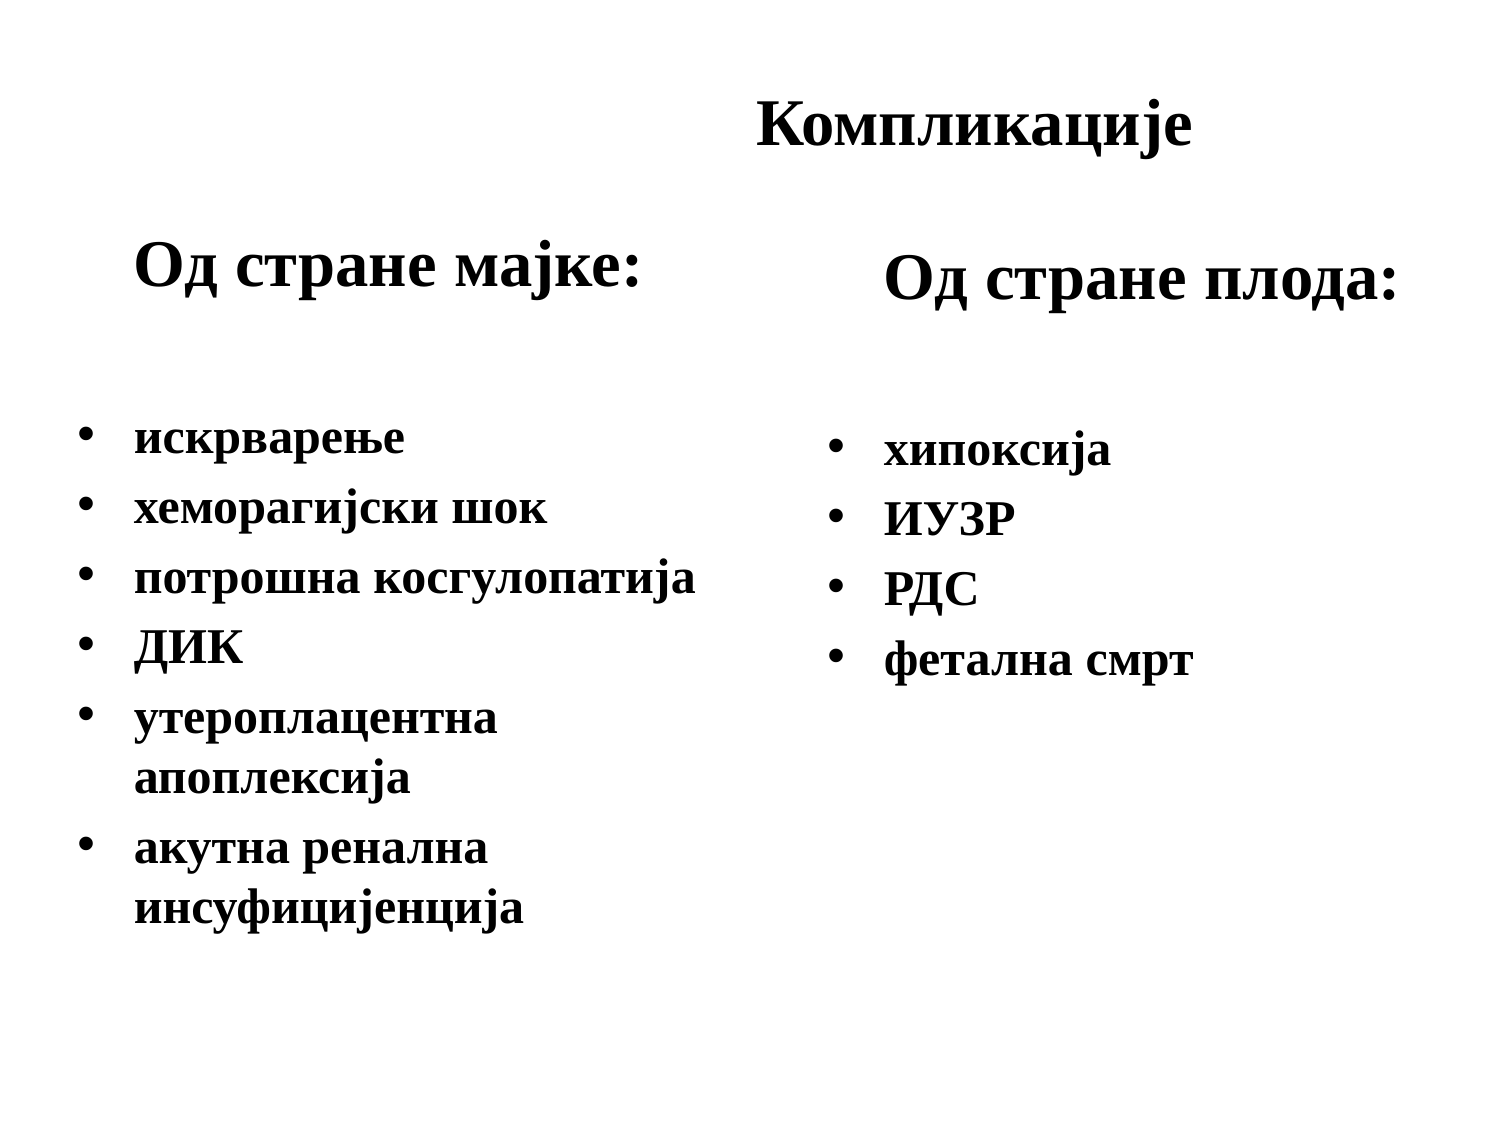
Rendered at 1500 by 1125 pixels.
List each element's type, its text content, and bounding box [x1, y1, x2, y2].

list Од стране плода: хипоксија ИУЗР РДС фетална смрт [812, 224, 1450, 1000]
title Компликације [112, 37, 1388, 200]
list Од стране мајке: искрварење хеморагијски шок потрошна косгулопатија ДИК утероплацентна апоплексија акутна ренална инсуфицијенција [62, 212, 738, 1000]
